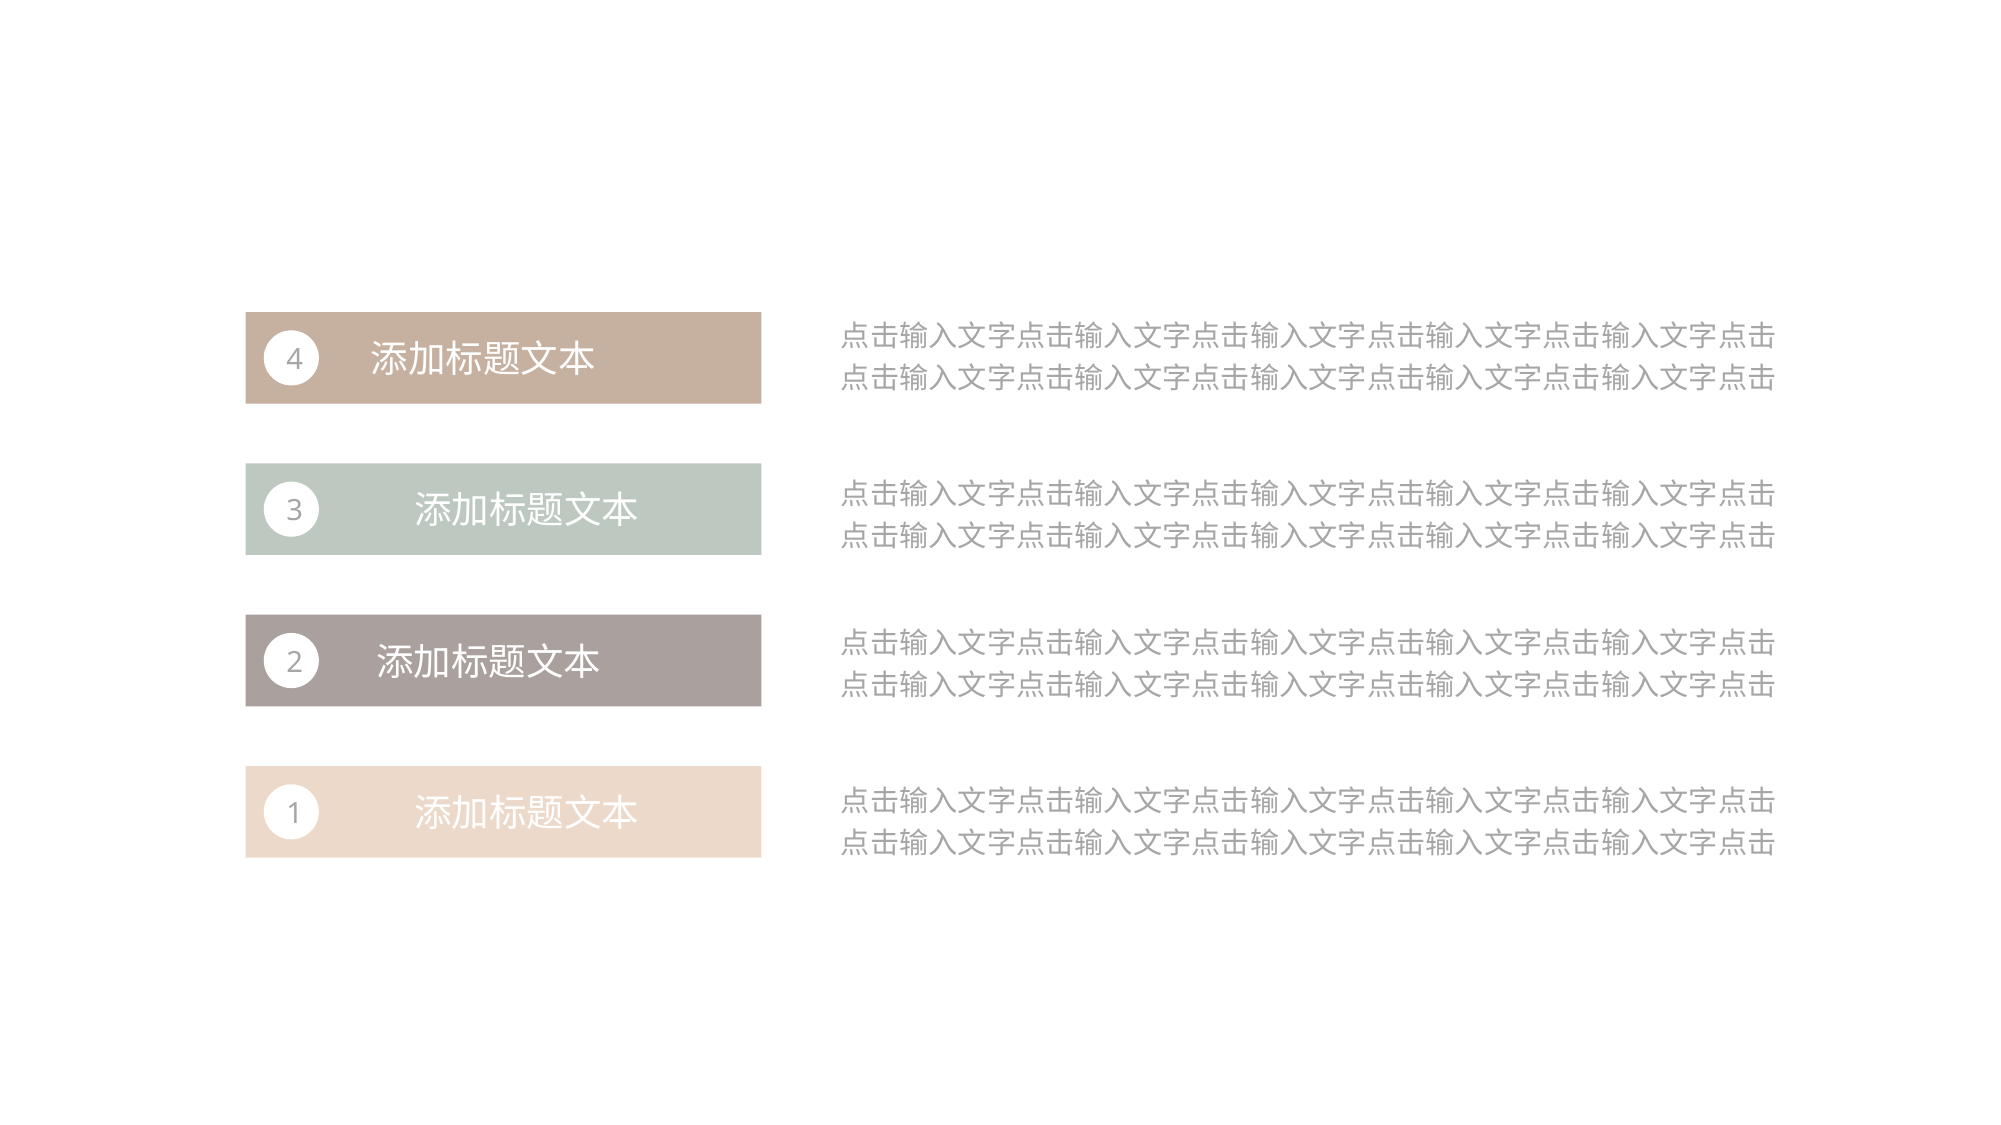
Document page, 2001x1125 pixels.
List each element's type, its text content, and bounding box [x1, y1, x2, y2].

text_box 点击输入文字点击输入文字点击输入文字点击输入文字点击输入文字点击 点击输入文字点击输入文字点击输入文字点击输入文字点击输入文字点击 [826, 302, 1793, 402]
text_box 点击输入文字点击输入文字点击输入文字点击输入文字点击输入文字点击 点击输入文字点击输入文字点击输入文字点击输入文字点击输入文字点击 [826, 768, 1793, 867]
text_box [245, 312, 762, 404]
text_box 点击输入文字点击输入文字点击输入文字点击输入文字点击输入文字点击 点击输入文字点击输入文字点击输入文字点击输入文字点击输入文字点击 [826, 461, 1793, 560]
text_box 点击输入文字点击输入文字点击输入文字点击输入文字点击输入文字点击 点击输入文字点击输入文字点击输入文字点击输入文字点击输入文字点击 [826, 610, 1793, 709]
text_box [245, 614, 762, 707]
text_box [245, 765, 762, 858]
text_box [245, 463, 762, 555]
